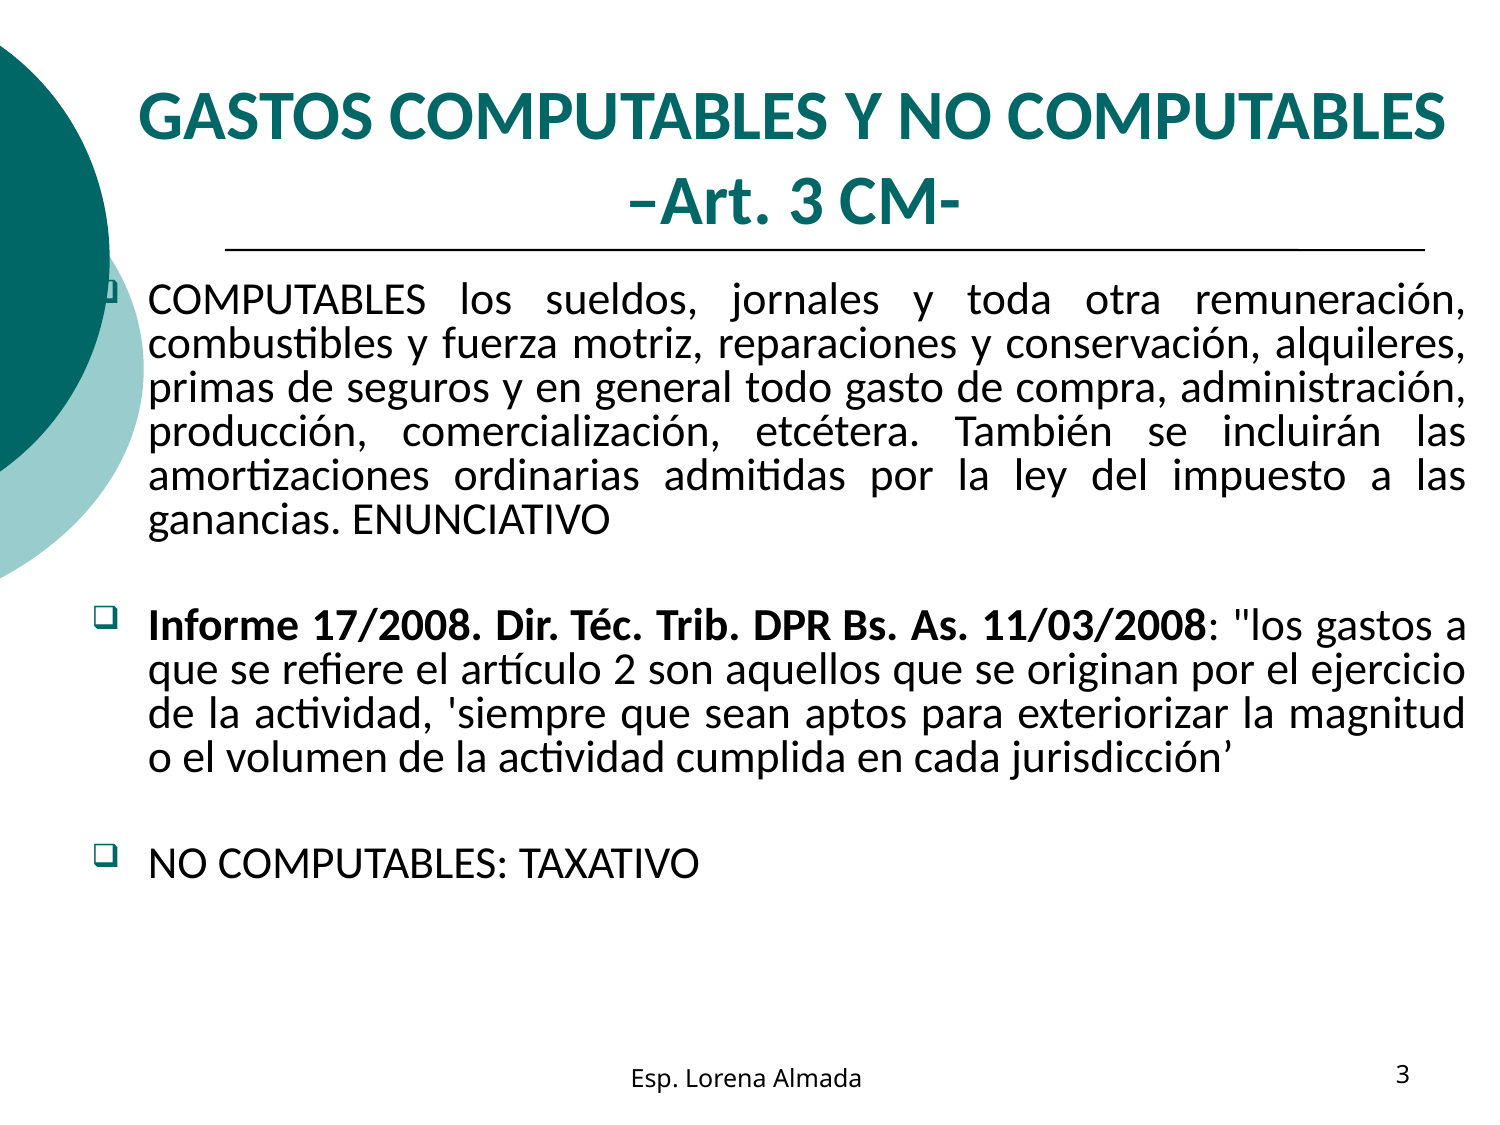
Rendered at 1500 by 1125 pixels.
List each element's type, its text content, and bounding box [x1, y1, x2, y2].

slide_number 3 [1074, 1025, 1425, 1100]
footer Esp. Lorena Almada [512, 1025, 988, 1100]
list COMPUTABLES los sueldos, jornales y toda otra remuneración, combustibles y fuerza motriz, reparaciones y conservación, alquileres, primas de seguros y en general todo gasto de compra, administración, producción, comercialización, etcétera. También se incluirán las amortizaciones ordinarias admitidas por la ley del impuesto a las ganancias. ENUNCIATIVO Informe 17/2008. Dir. Téc. Trib. DPR Bs. As. 11/03/2008: "los gastos a que se refiere el artículo 2 son aquellos que se originan por el ejercicio de la actividad, 'siempre que sean aptos para exteriorizar la magnitud o el volumen de la actividad cumplida en cada jurisdicción’ NO COMPUTABLES: TAXATIVO [76, 208, 1483, 991]
title GASTOS COMPUTABLES Y NO COMPUTABLES –Art. 3 CM- [105, 58, 1482, 208]
